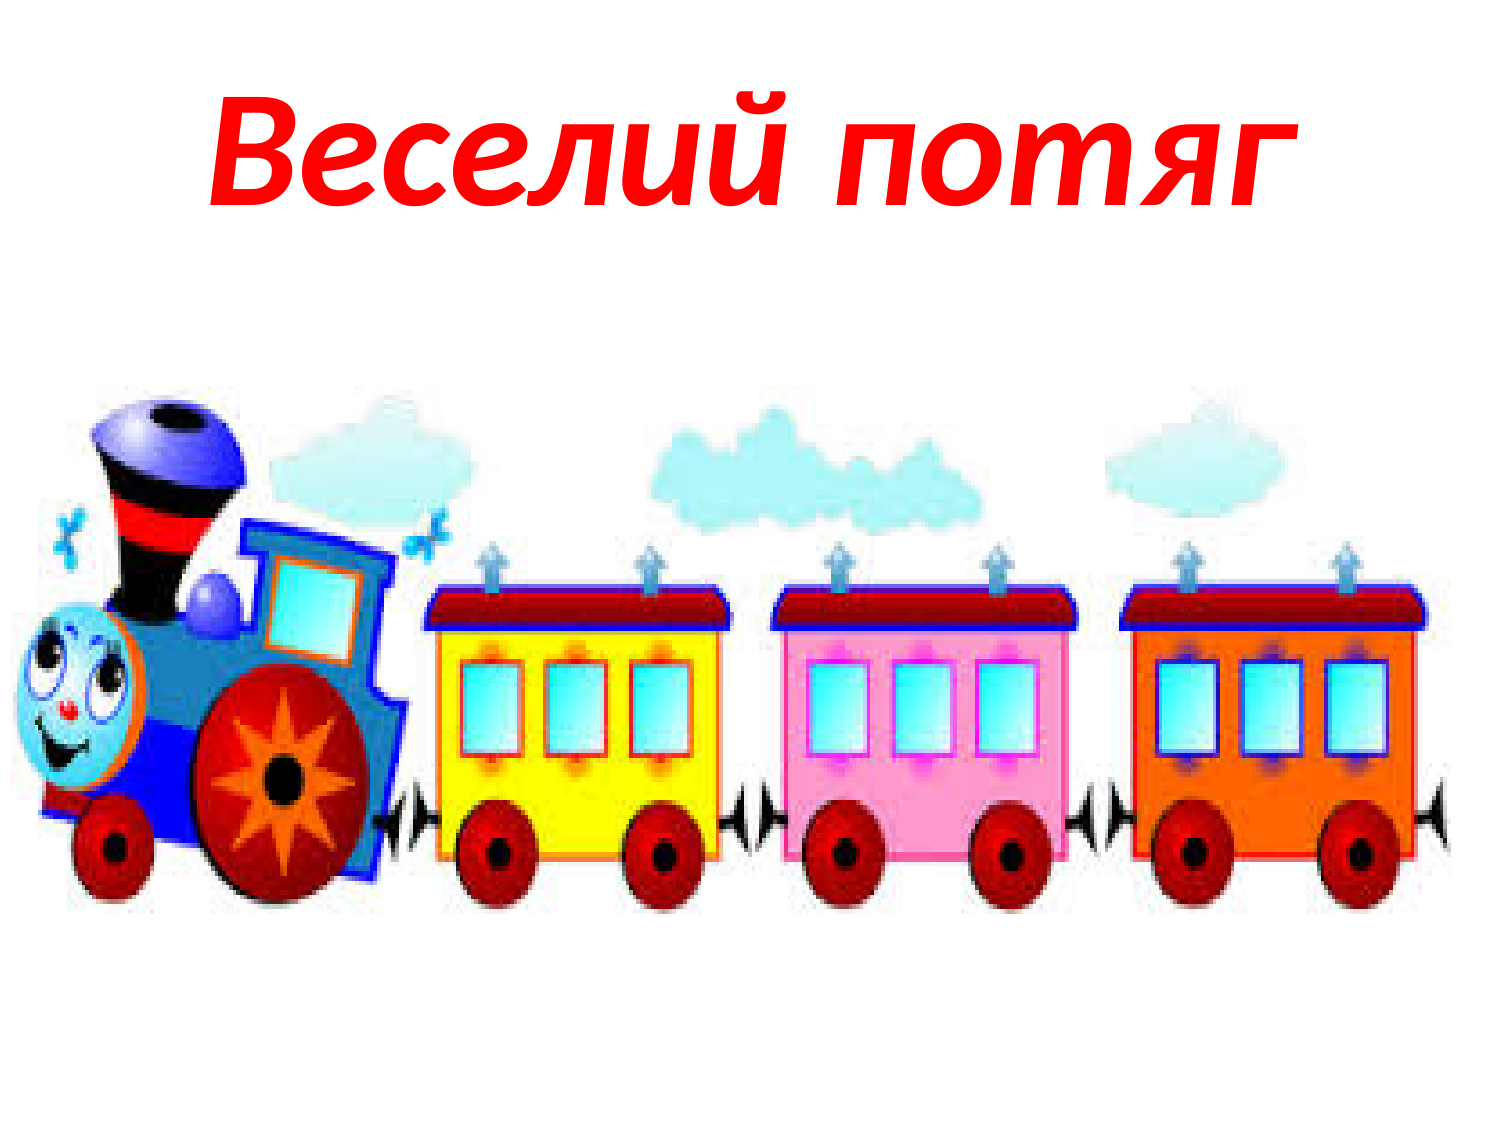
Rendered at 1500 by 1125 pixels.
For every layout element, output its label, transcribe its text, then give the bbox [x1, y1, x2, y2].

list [10, 386, 1452, 915]
title Веселий потяг [75, 45, 1425, 233]
